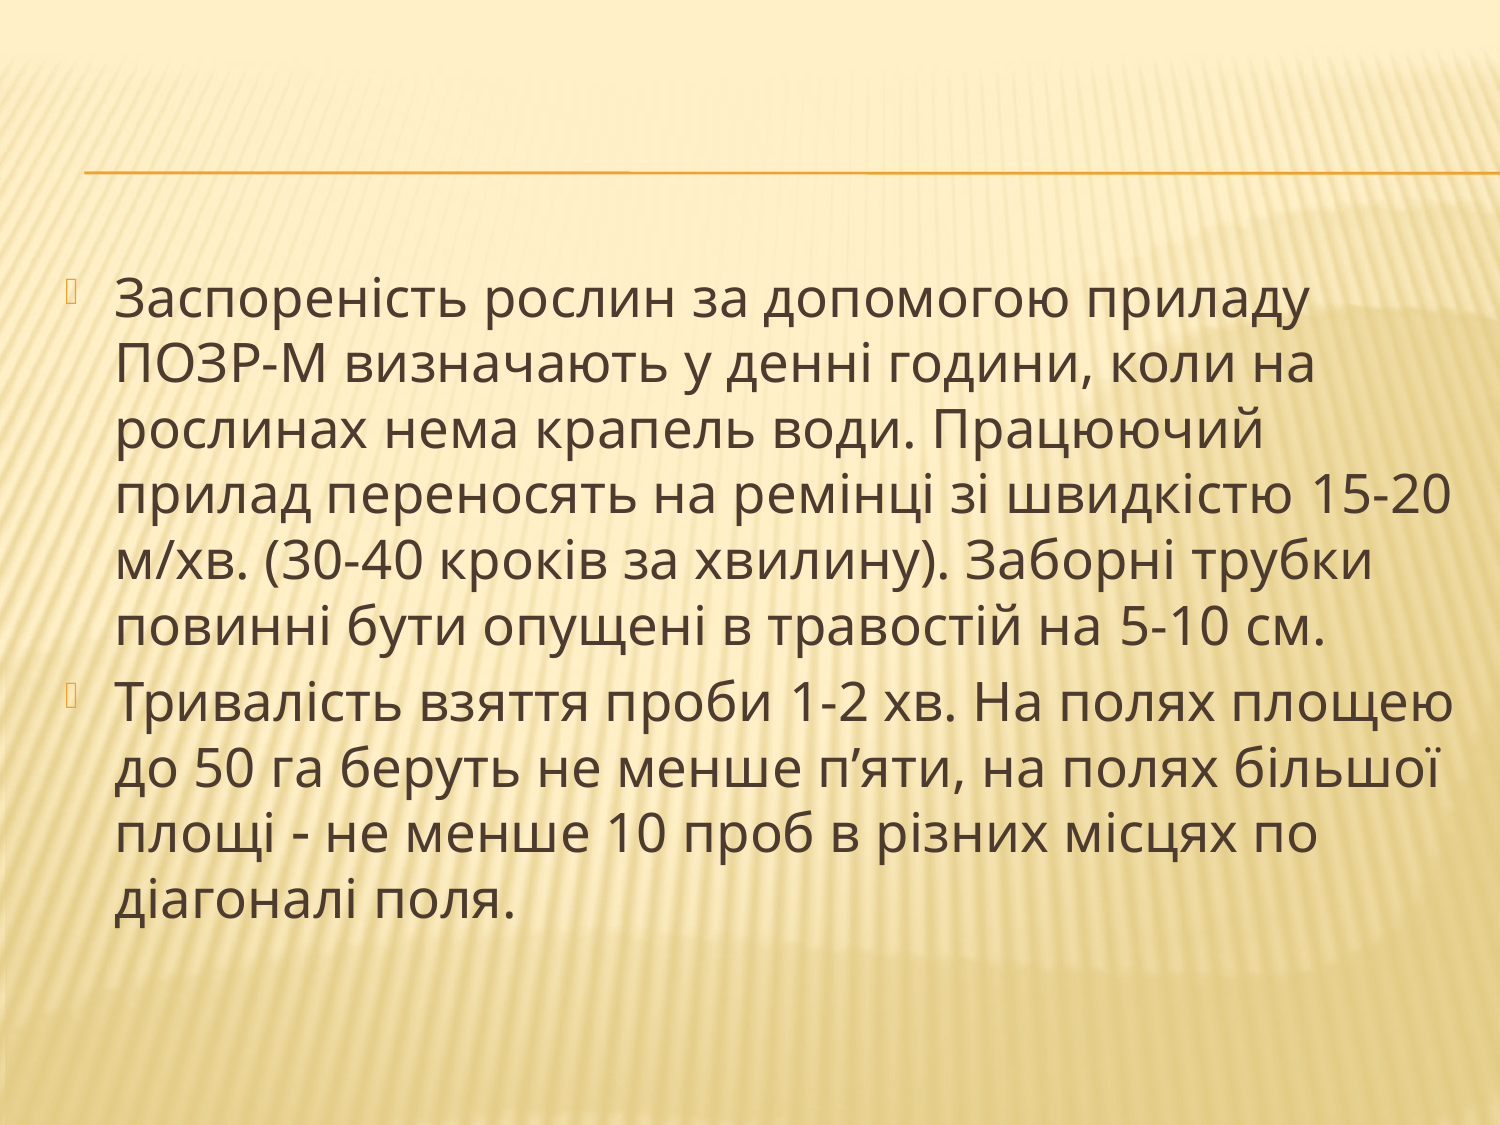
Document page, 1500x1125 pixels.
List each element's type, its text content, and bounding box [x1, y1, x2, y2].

list Заспореність рослин за допомогою приладу ПОЗР-М визначають у денні години, коли на рослинах нема крапель води. Працюючий прилад переносять на ремінці зі швидкістю 15-20 м/хв. (30-40 кроків за хвилину). Заборні трубки повинні бути опущені в травостій на 5-10 см. Тривалість взяття проби 1-2 хв. На полях площею до 50 га беруть не менше п’яти, на полях більшої площі  не менше 10 проб в різних місцях по діагоналі поля. [50, 254, 1475, 998]
